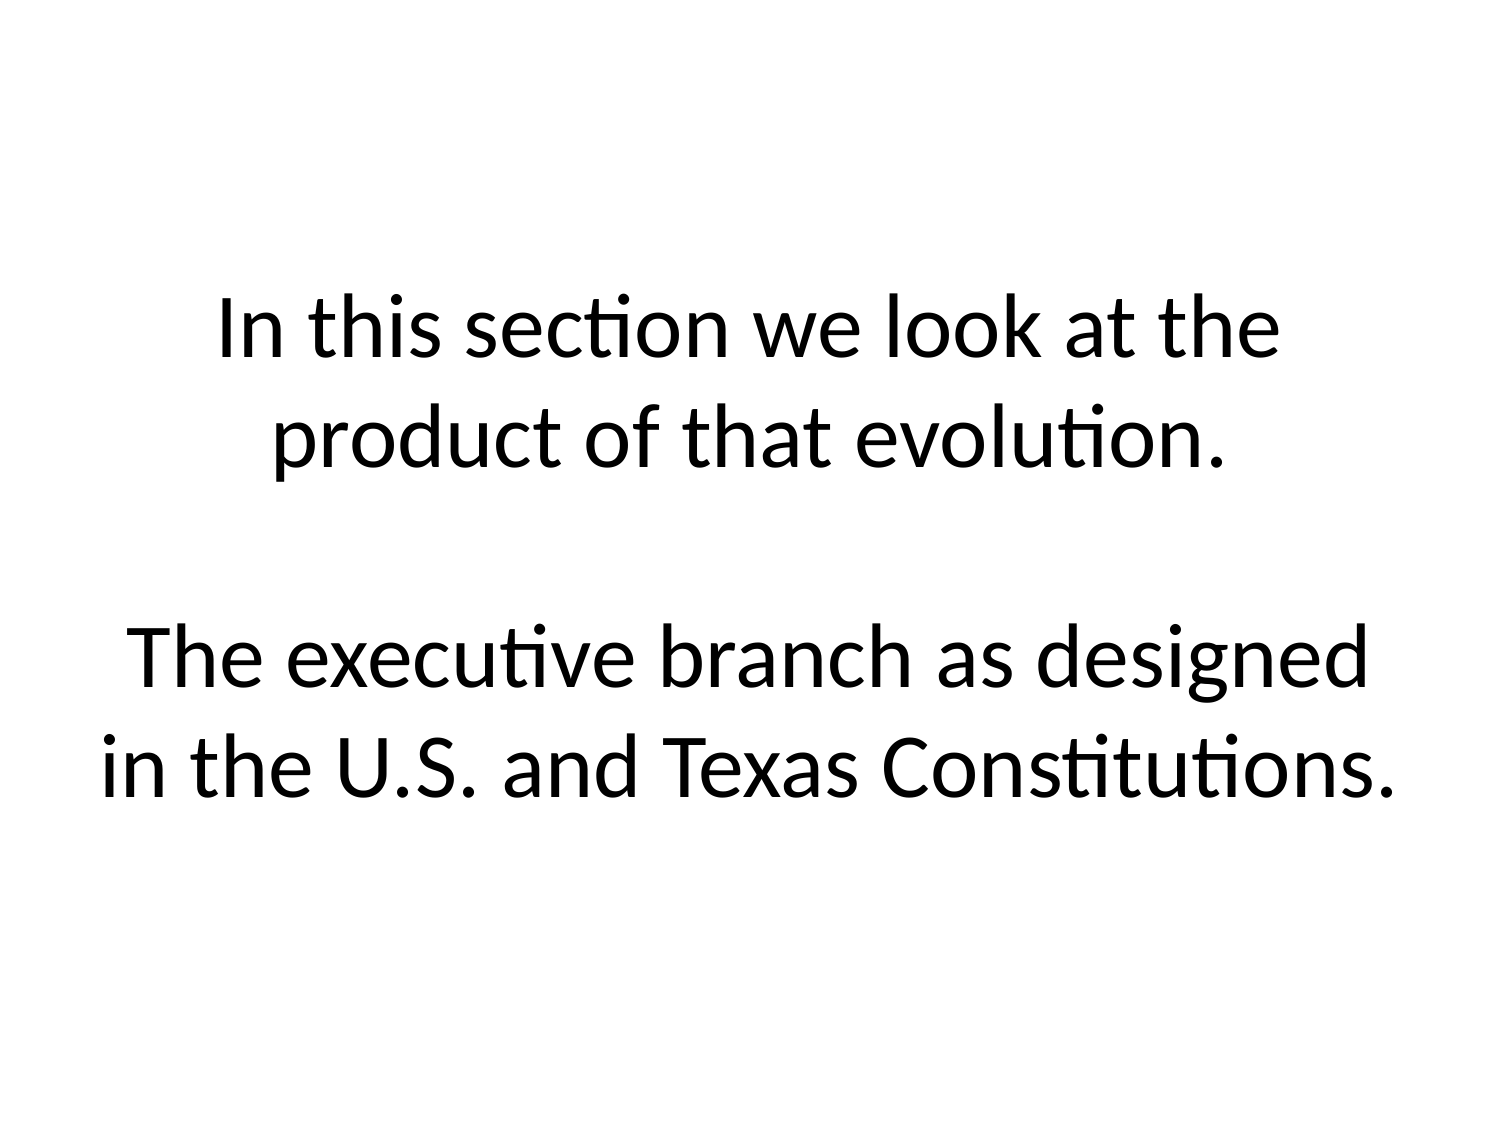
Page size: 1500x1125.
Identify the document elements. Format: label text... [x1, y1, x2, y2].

title In this section we look at the product of that evolution. The executive branch as designed in the U.S. and Texas Constitutions. [74, 44, 1426, 1038]
